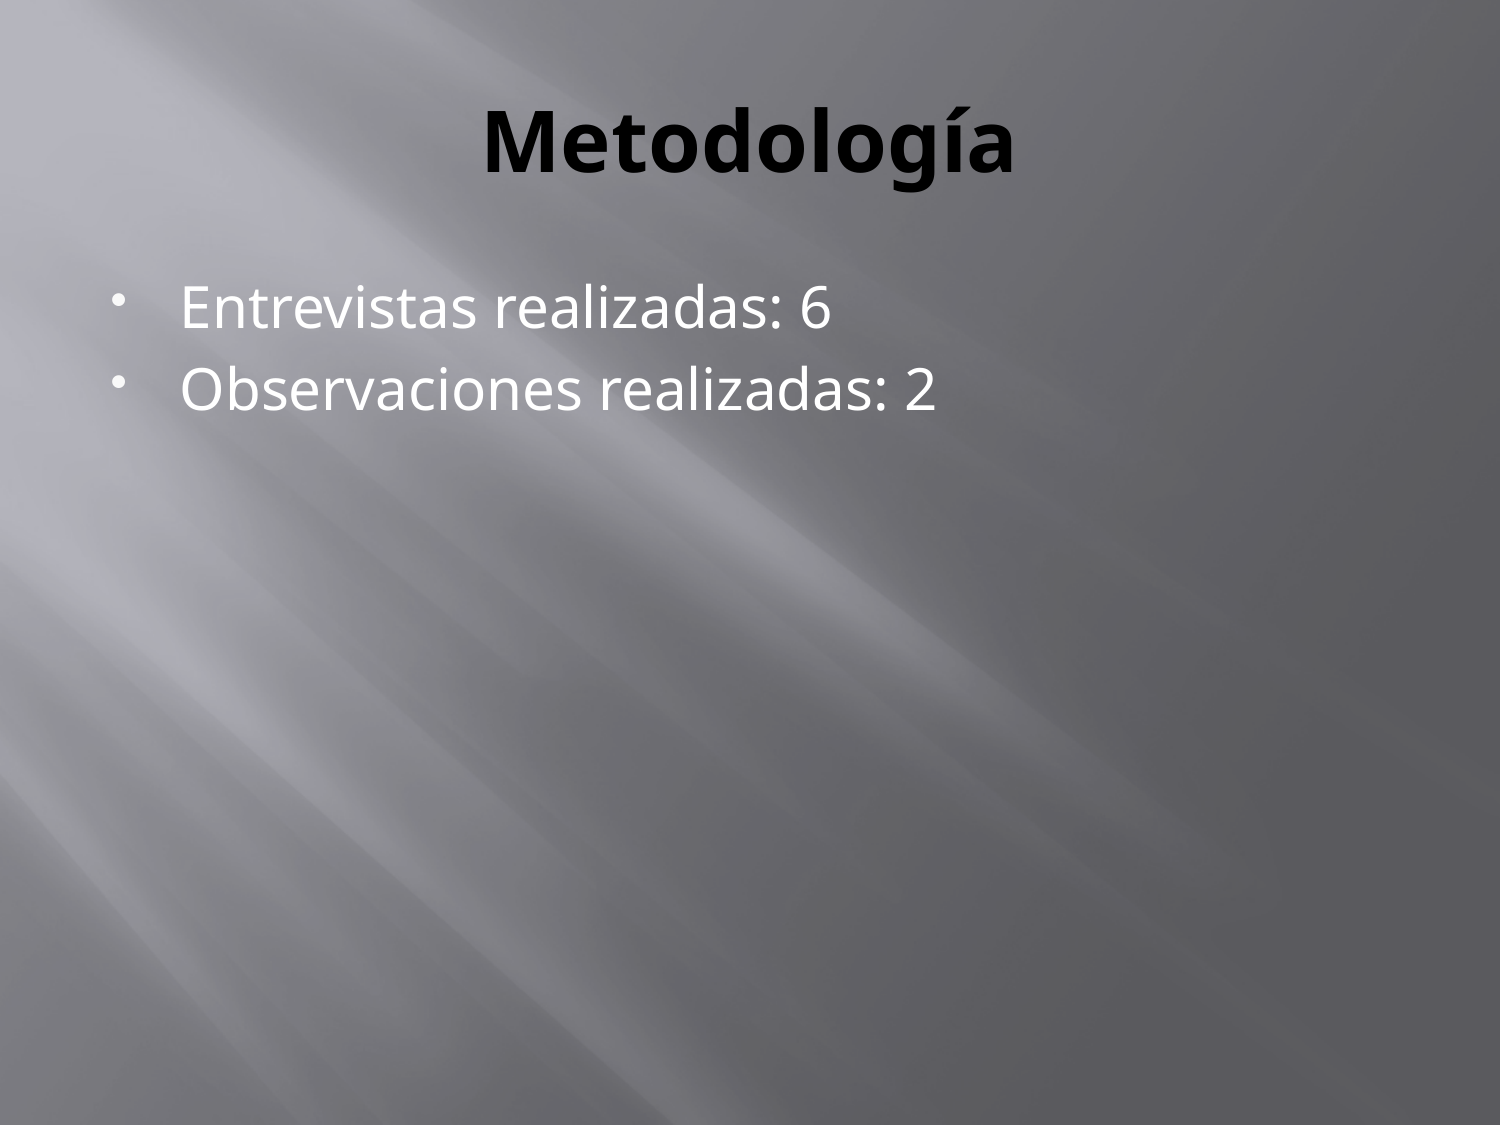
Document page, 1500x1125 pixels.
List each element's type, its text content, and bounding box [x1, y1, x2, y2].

title Metodología [75, 45, 1425, 233]
list Entrevistas realizadas: 6 Observaciones realizadas: 2 [75, 262, 1425, 1035]
